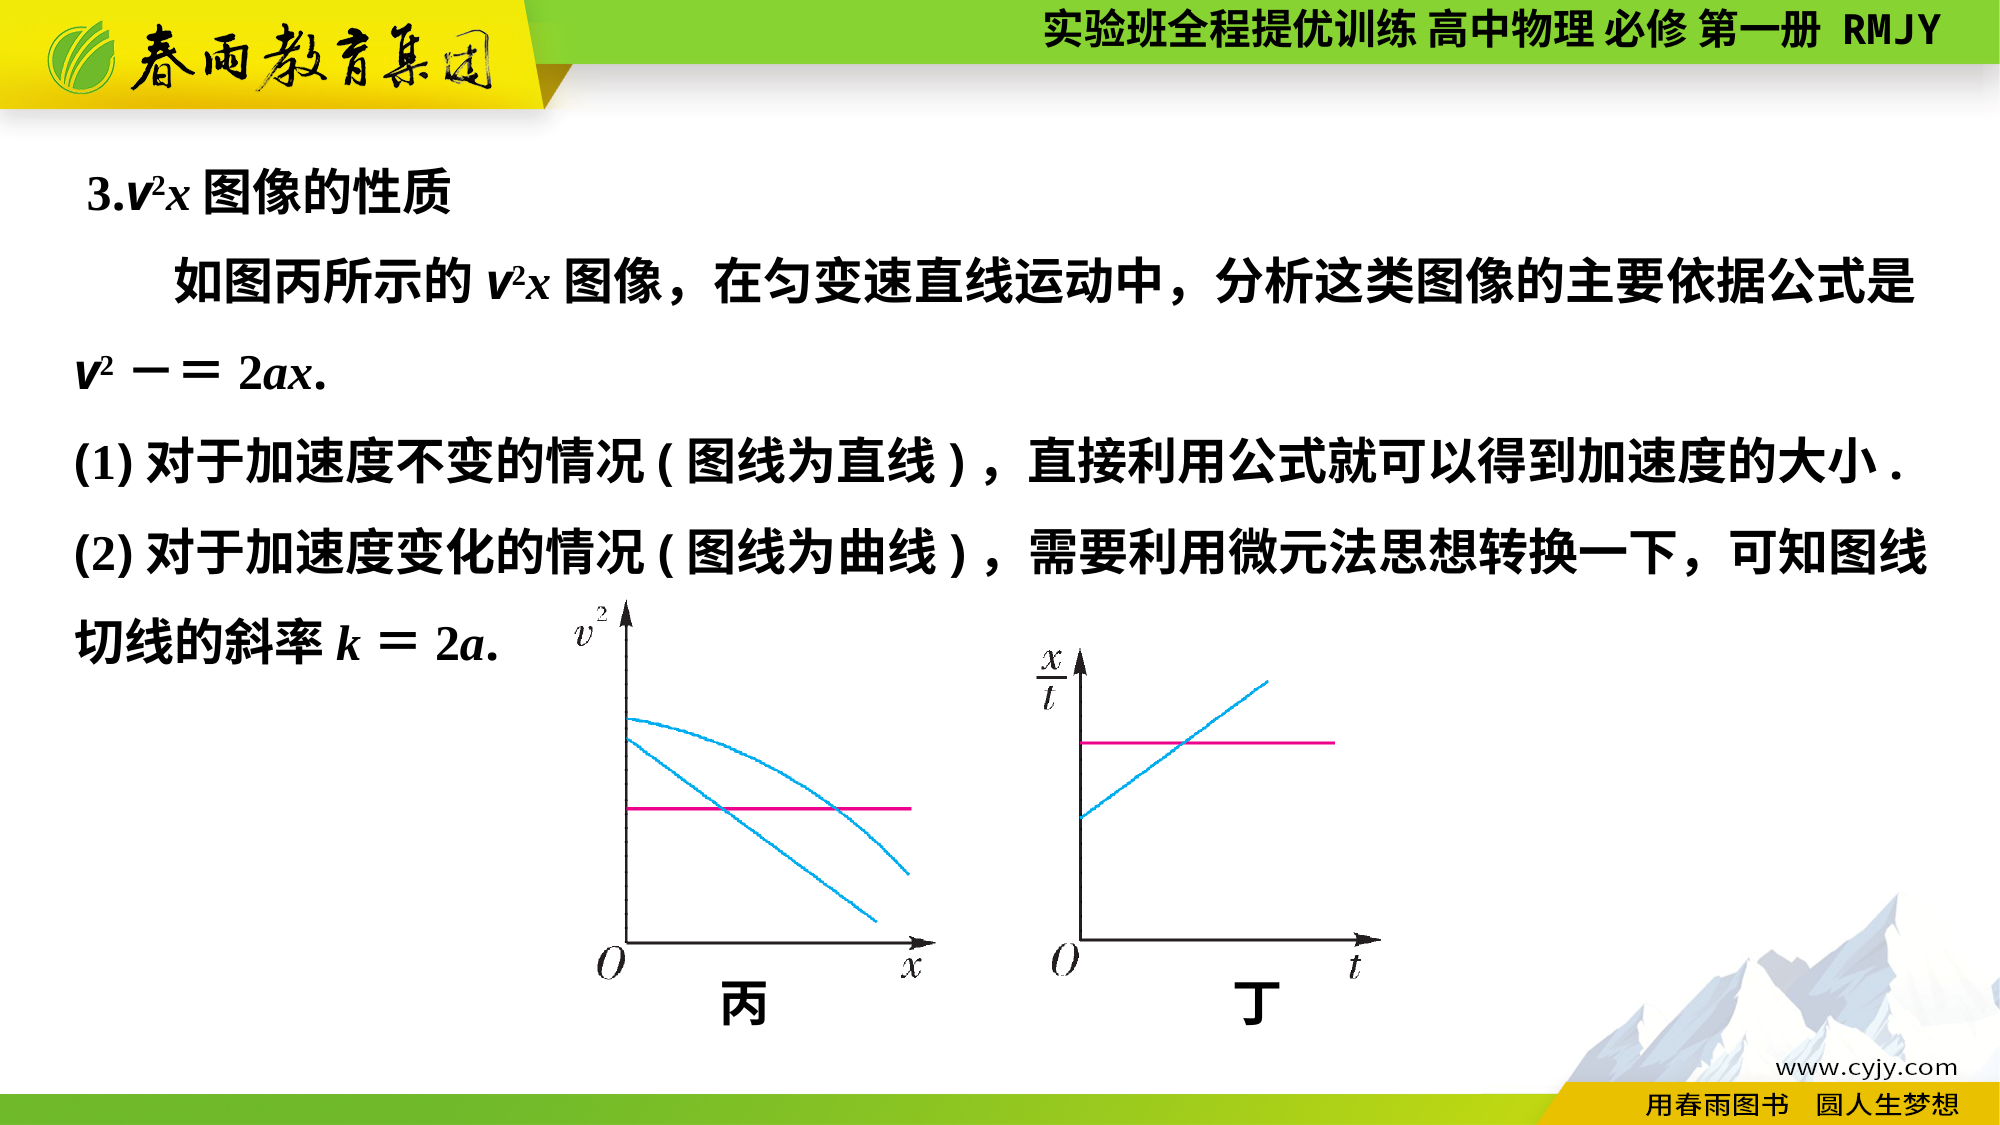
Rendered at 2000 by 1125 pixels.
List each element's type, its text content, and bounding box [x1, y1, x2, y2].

text_box 丙 丁 [705, 994, 1298, 1039]
picture [0, 0, 2000, 1125]
